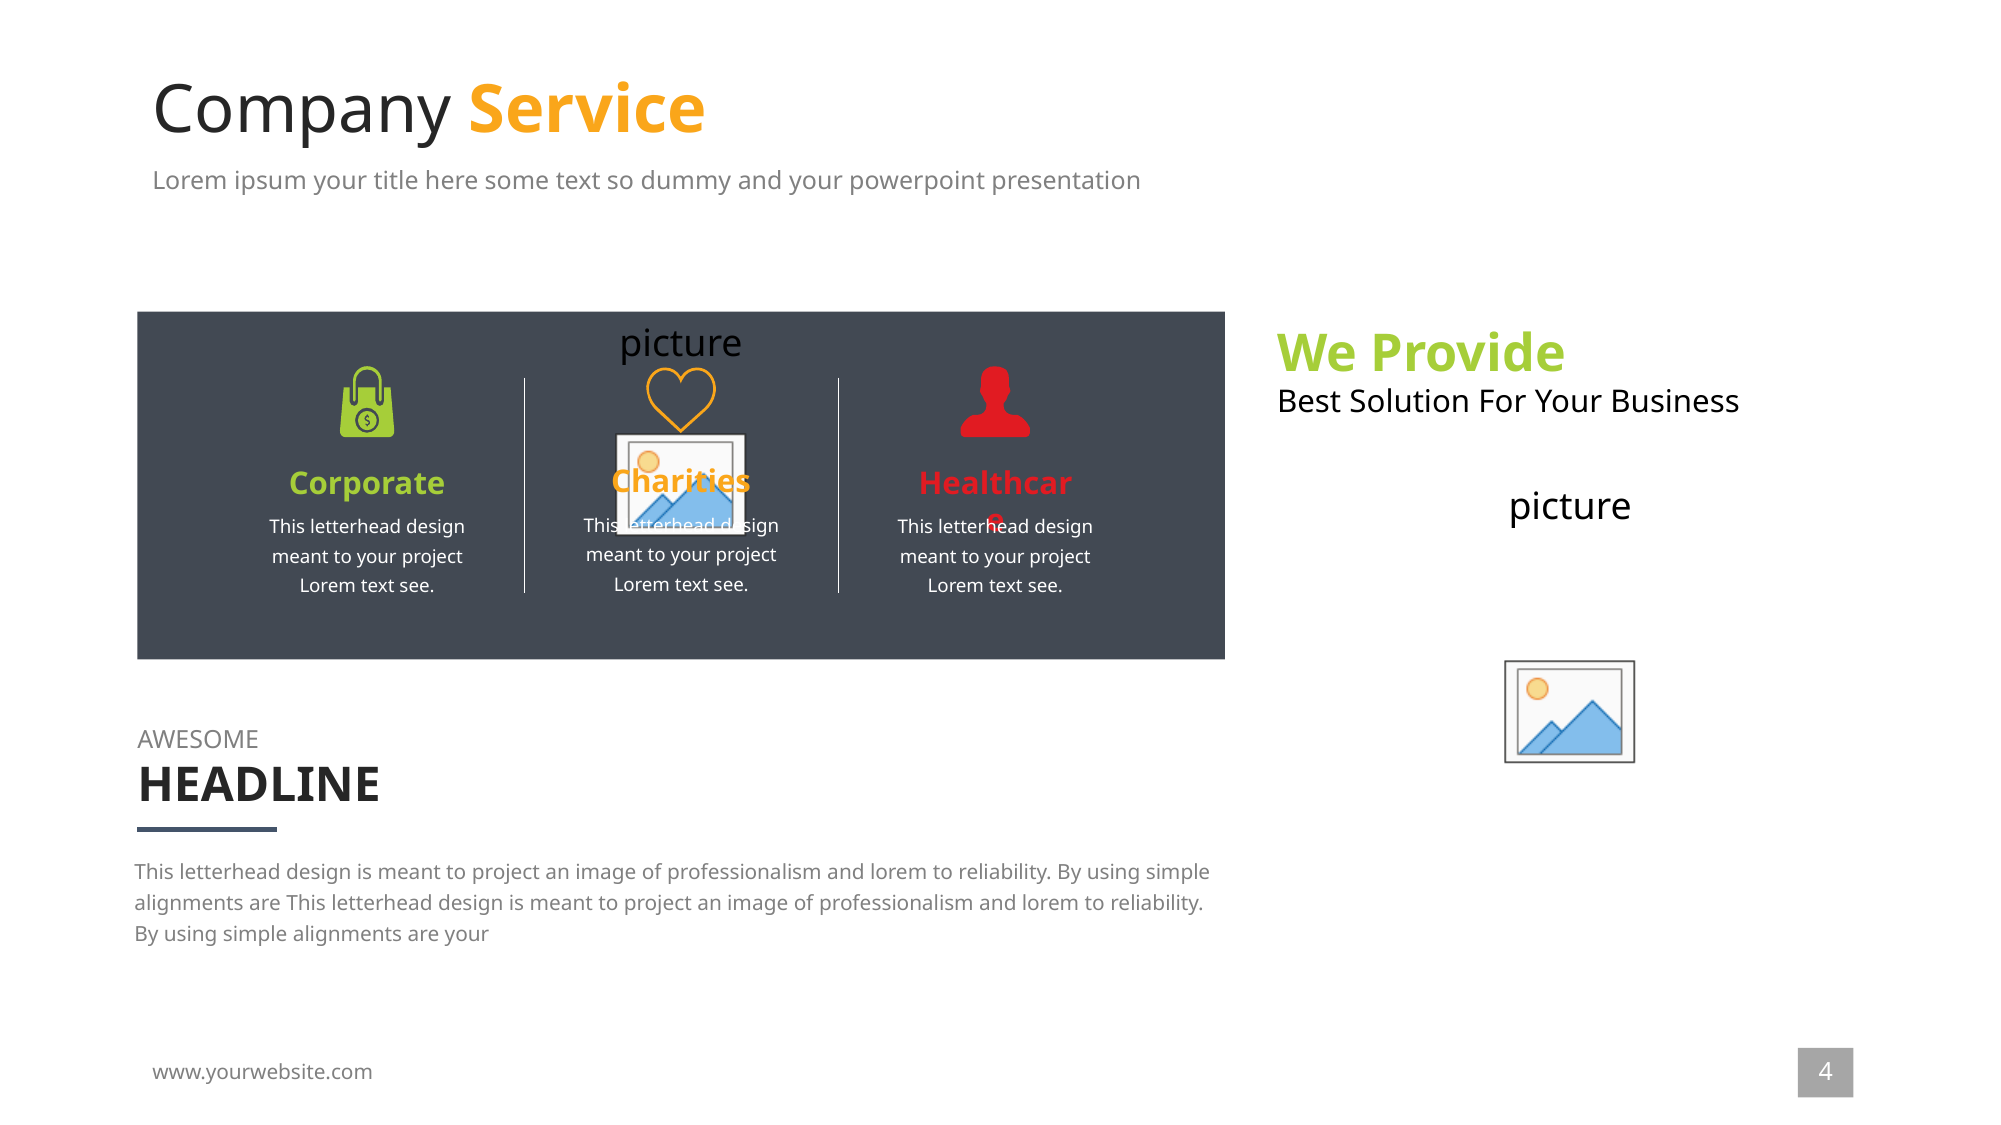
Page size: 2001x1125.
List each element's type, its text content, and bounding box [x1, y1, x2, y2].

slide_number 4 [1788, 1042, 1863, 1103]
picture [137, 311, 1225, 660]
text_box We Provide Best Solution For Your Business [1262, 311, 1863, 427]
list Lorem ipsum your title here some text so dummy and your powerpoint presentation [137, 160, 1863, 207]
title Company Service [137, 55, 1863, 160]
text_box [247, 366, 1115, 605]
text_box AWESOME HEADLINE [122, 716, 461, 819]
picture [1278, 474, 1863, 950]
footer www.yourwebsite.com [137, 1042, 415, 1103]
text_box This letterhead design is meant to project an image of professionalism and lorem to reliability. By using simple alignments are This letterhead design is meant to project an image of professionalism and lorem to reliability. By using simple alignments are your [134, 848, 1223, 950]
